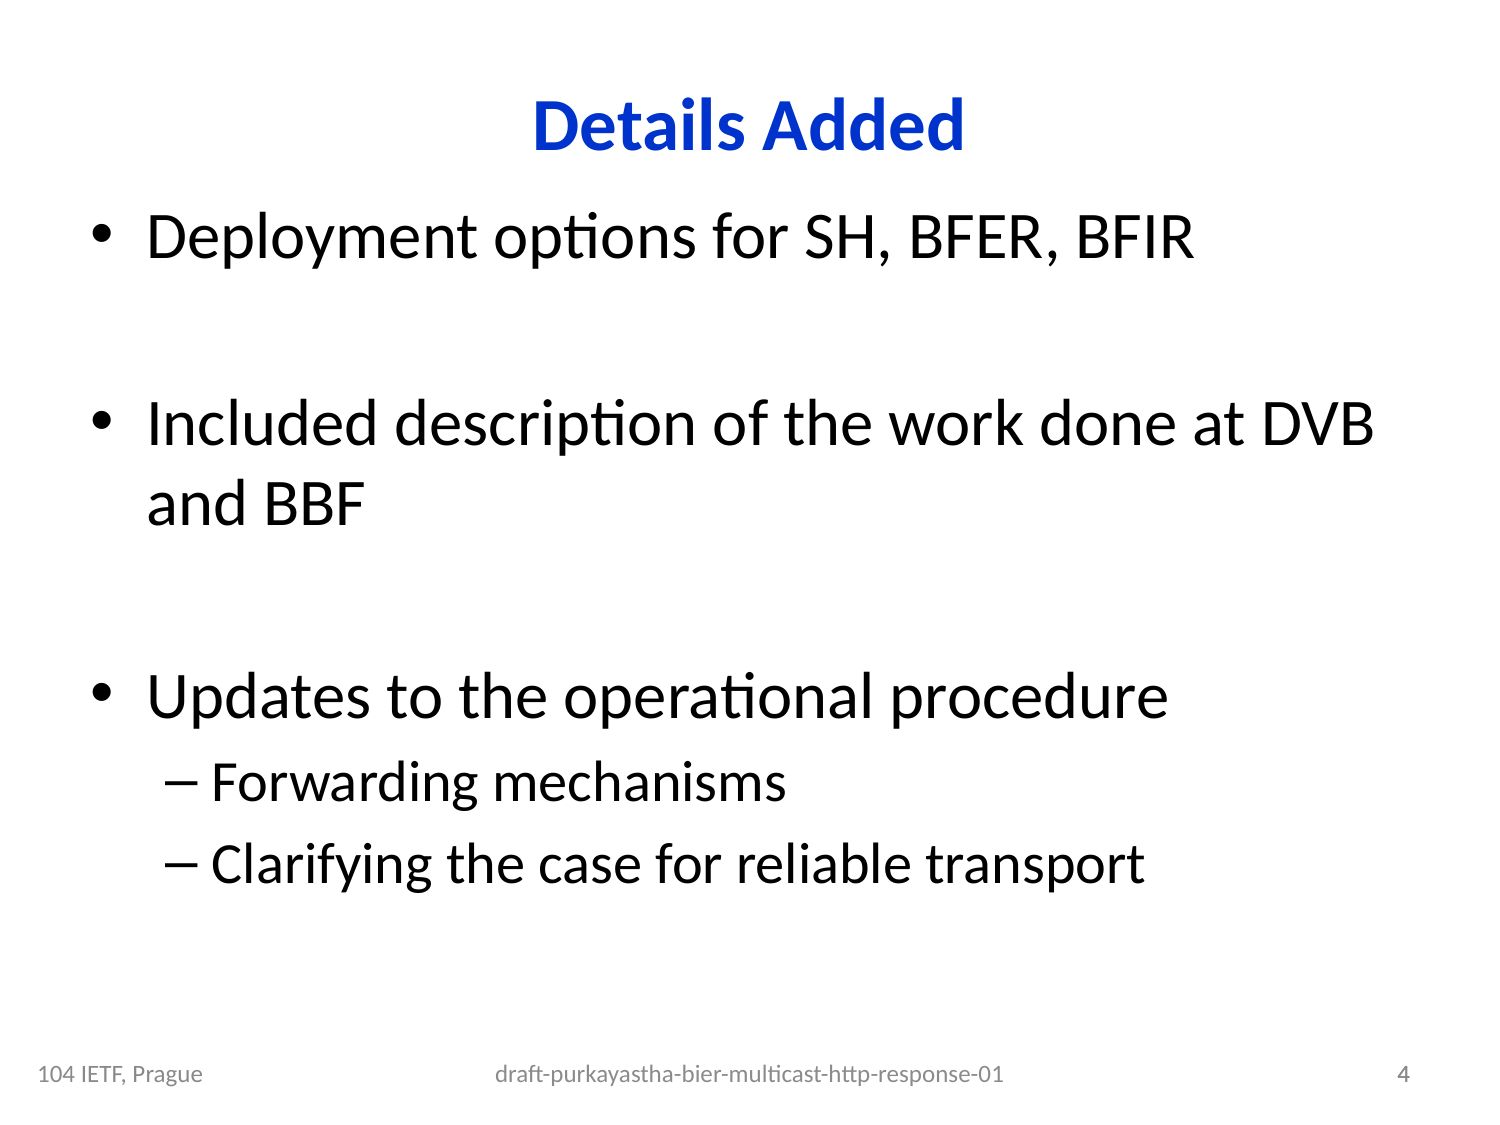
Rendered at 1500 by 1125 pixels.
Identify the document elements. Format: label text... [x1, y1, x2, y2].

text_box 104 IETF, Prague [22, 1042, 373, 1103]
list Deployment options for SH, BFER, BFIR Included description of the work done at DVB and BBF Updates to the operational procedure Forwarding mechanisms Clarifying the case for reliable transport [75, 184, 1425, 1047]
title Details Added [75, 45, 1425, 184]
slide_number 4 [1074, 1042, 1425, 1103]
footer draft-purkayastha-bier-multicast-http-response-01 [450, 1042, 1050, 1103]
